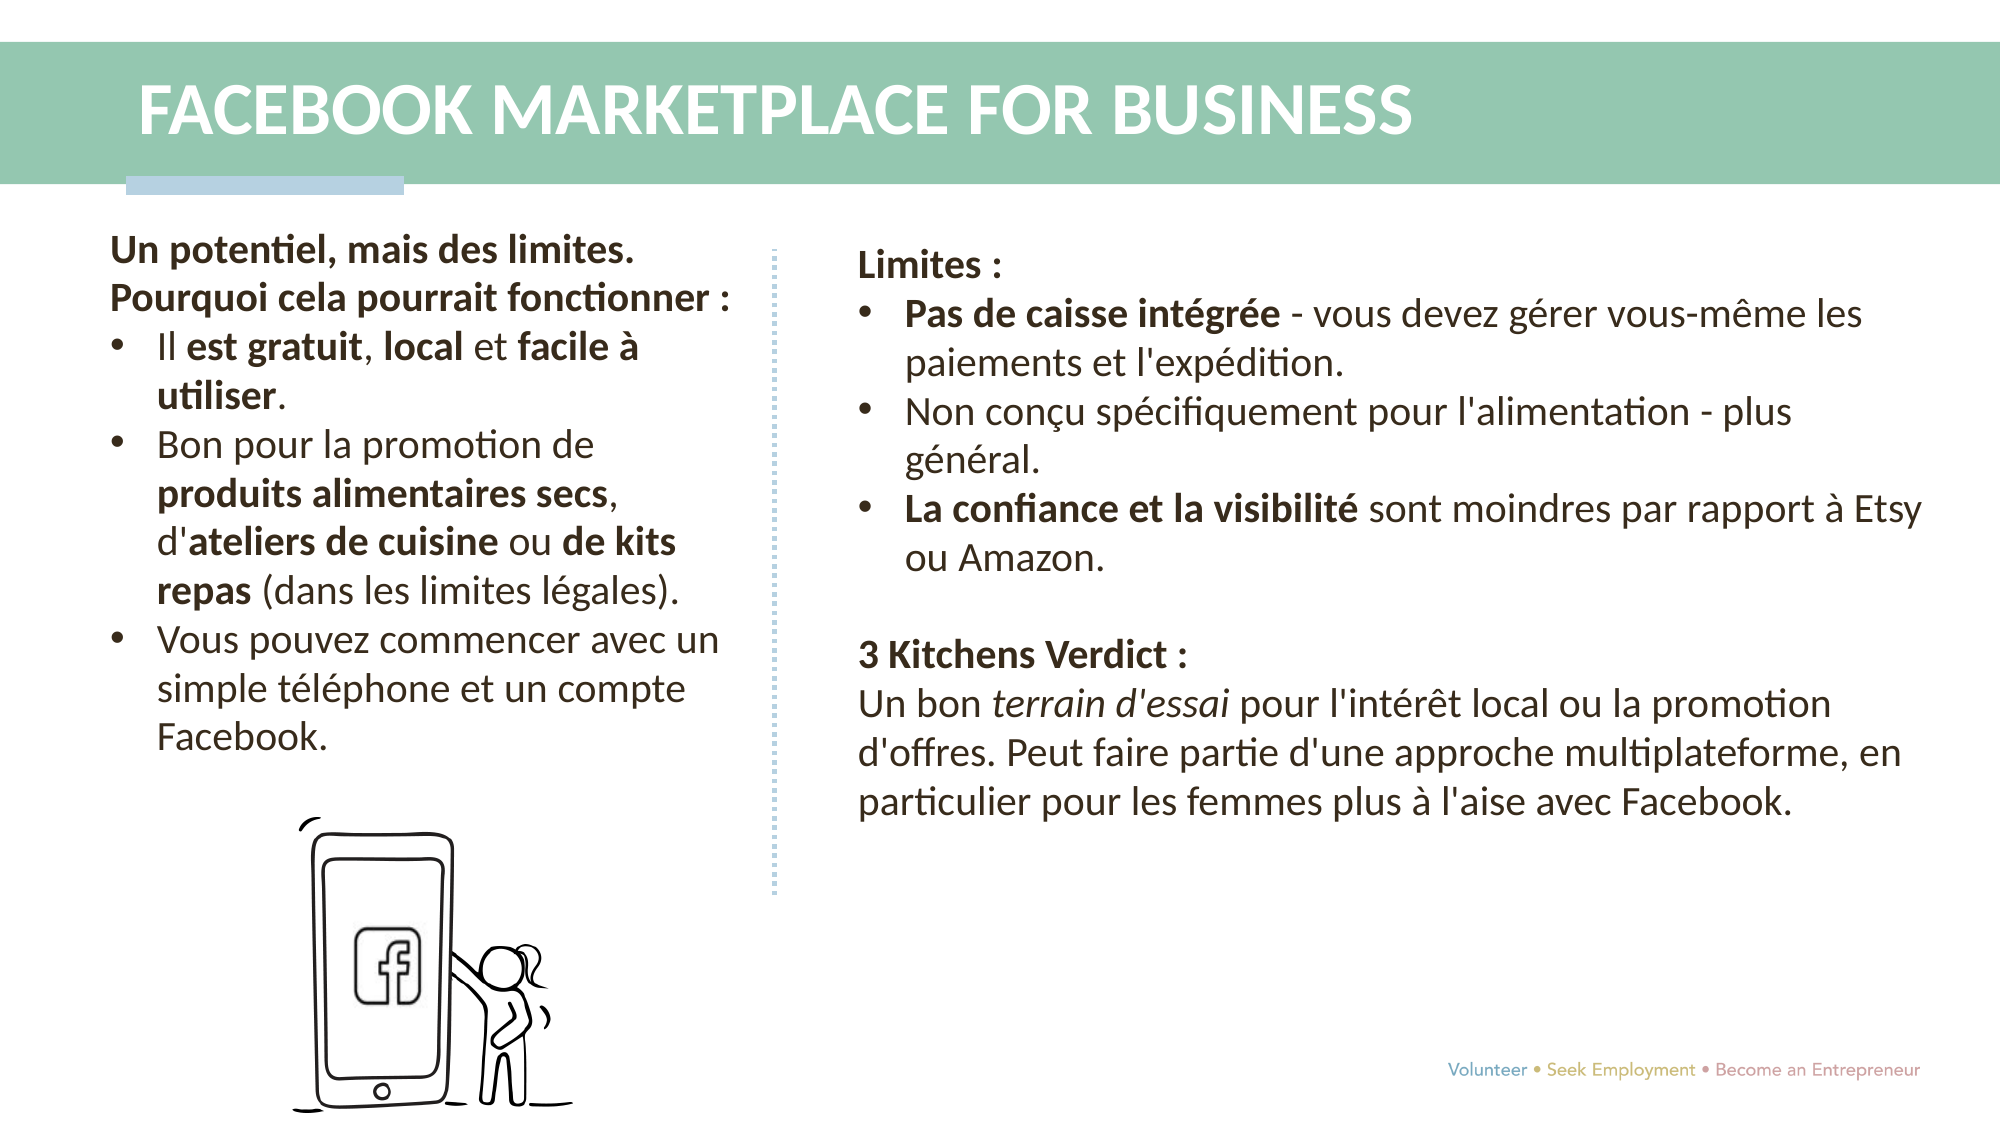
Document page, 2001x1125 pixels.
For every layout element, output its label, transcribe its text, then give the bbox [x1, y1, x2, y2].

list FACEBOOK MARKETPLACE FOR BUSINESS [123, 51, 1913, 170]
text_box Un potentiel, mais des limites. Pourquoi cela pourrait fonctionner : Il est gratuit, local et facile à utiliser. Bon pour la promotion de produits alimentaires secs, d'ateliers de cuisine ou de kits repas (dans les limites légales). Vous pouvez commencer avec un simple téléphone et un compte Facebook. [94, 215, 749, 879]
text_box Limites : Pas de caisse intégrée - vous devez gérer vous-même les paiements et l'expédition. Non conçu spécifiquement pour l'alimentation - plus général. La confiance et la visibilité sont moindres par rapport à Etsy ou Amazon. 3 Kitchens Verdict : Un bon terrain d'essai pour l'intérêt local ou la promotion d'offres. Peut faire partie d'une approche multiplateforme, en particulier pour les femmes plus à l'aise avec Facebook. [842, 230, 1946, 895]
picture [243, 787, 590, 1125]
picture [1418, 1046, 1971, 1103]
